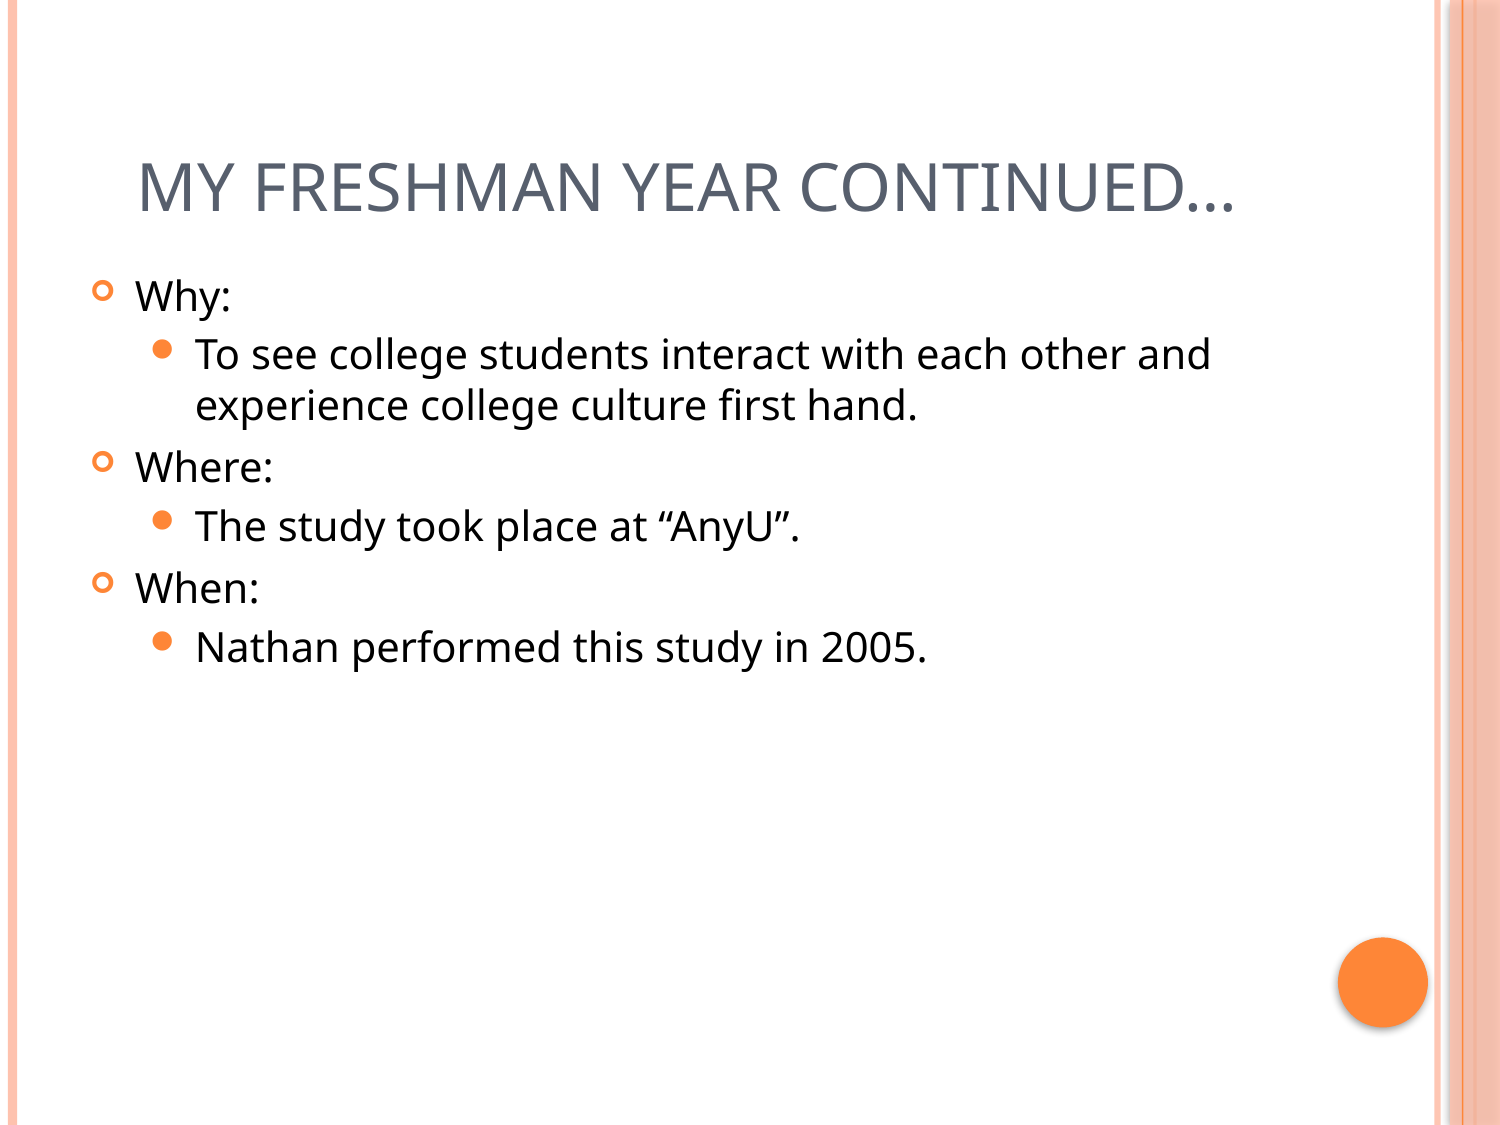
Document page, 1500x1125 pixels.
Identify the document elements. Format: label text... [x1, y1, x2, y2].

list Why: To see college students interact with each other and experience college culture first hand. Where: The study took place at “AnyU”. When: Nathan performed this study in 2005. [75, 262, 1300, 1062]
title My Freshman Year Continued… [75, 45, 1300, 233]
